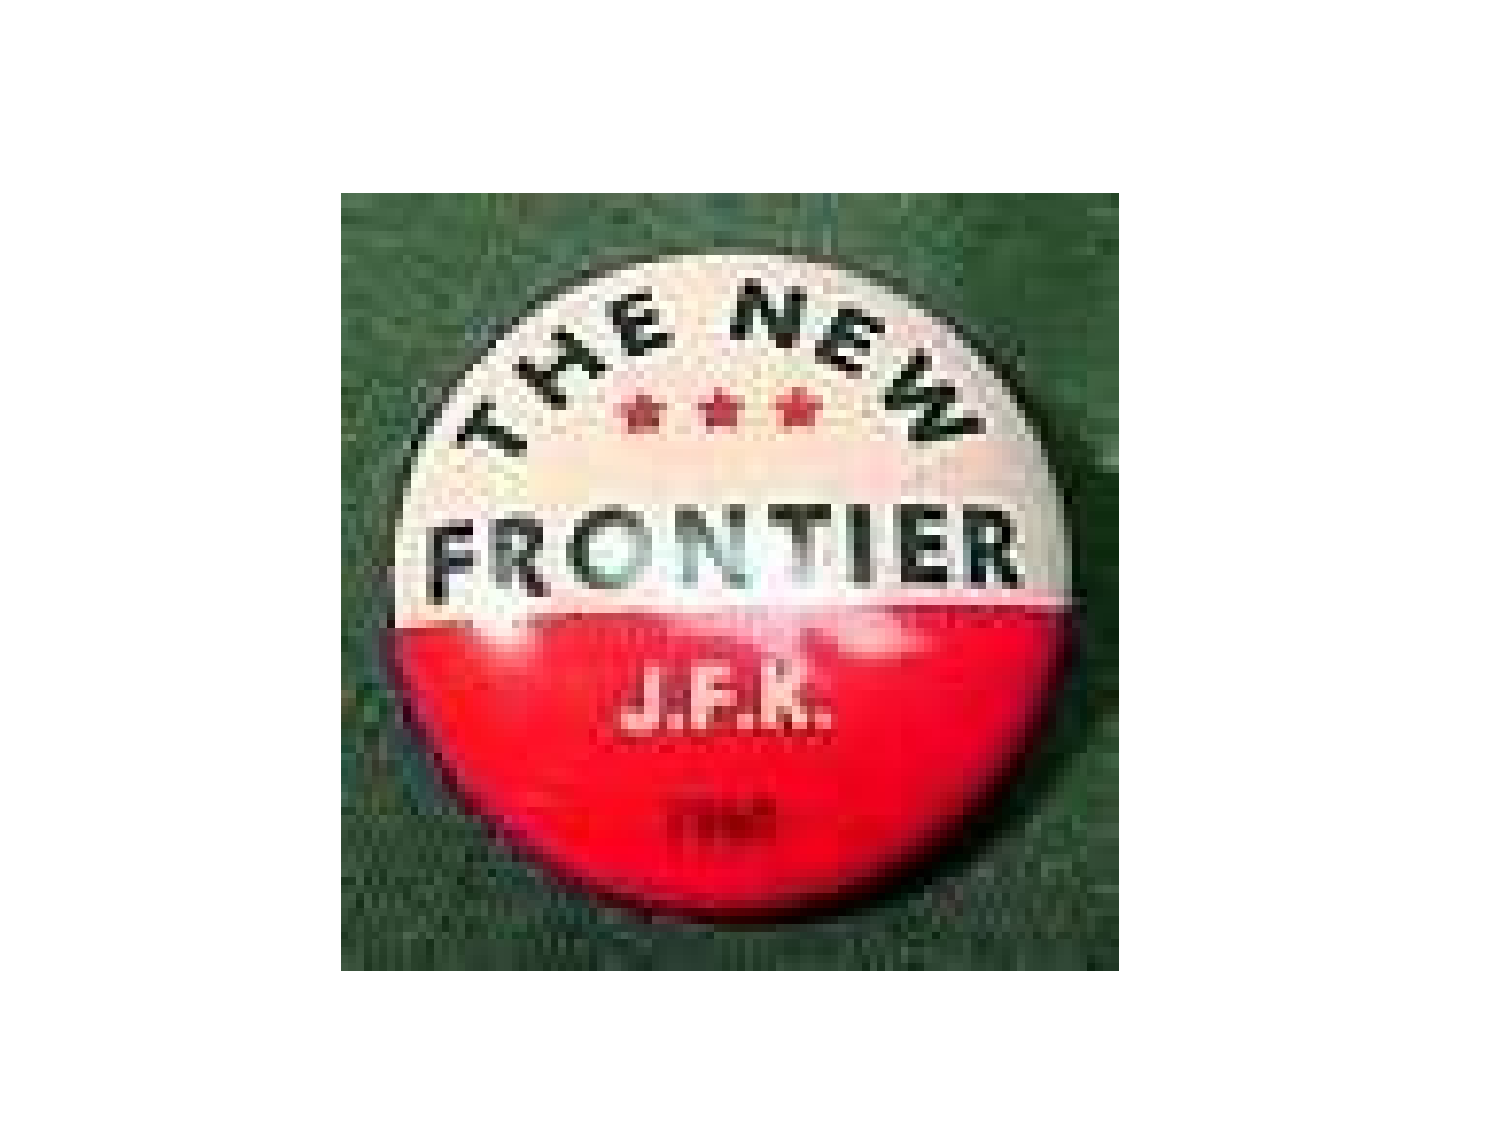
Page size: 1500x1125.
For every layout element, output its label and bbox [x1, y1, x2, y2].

picture [341, 193, 1120, 972]
